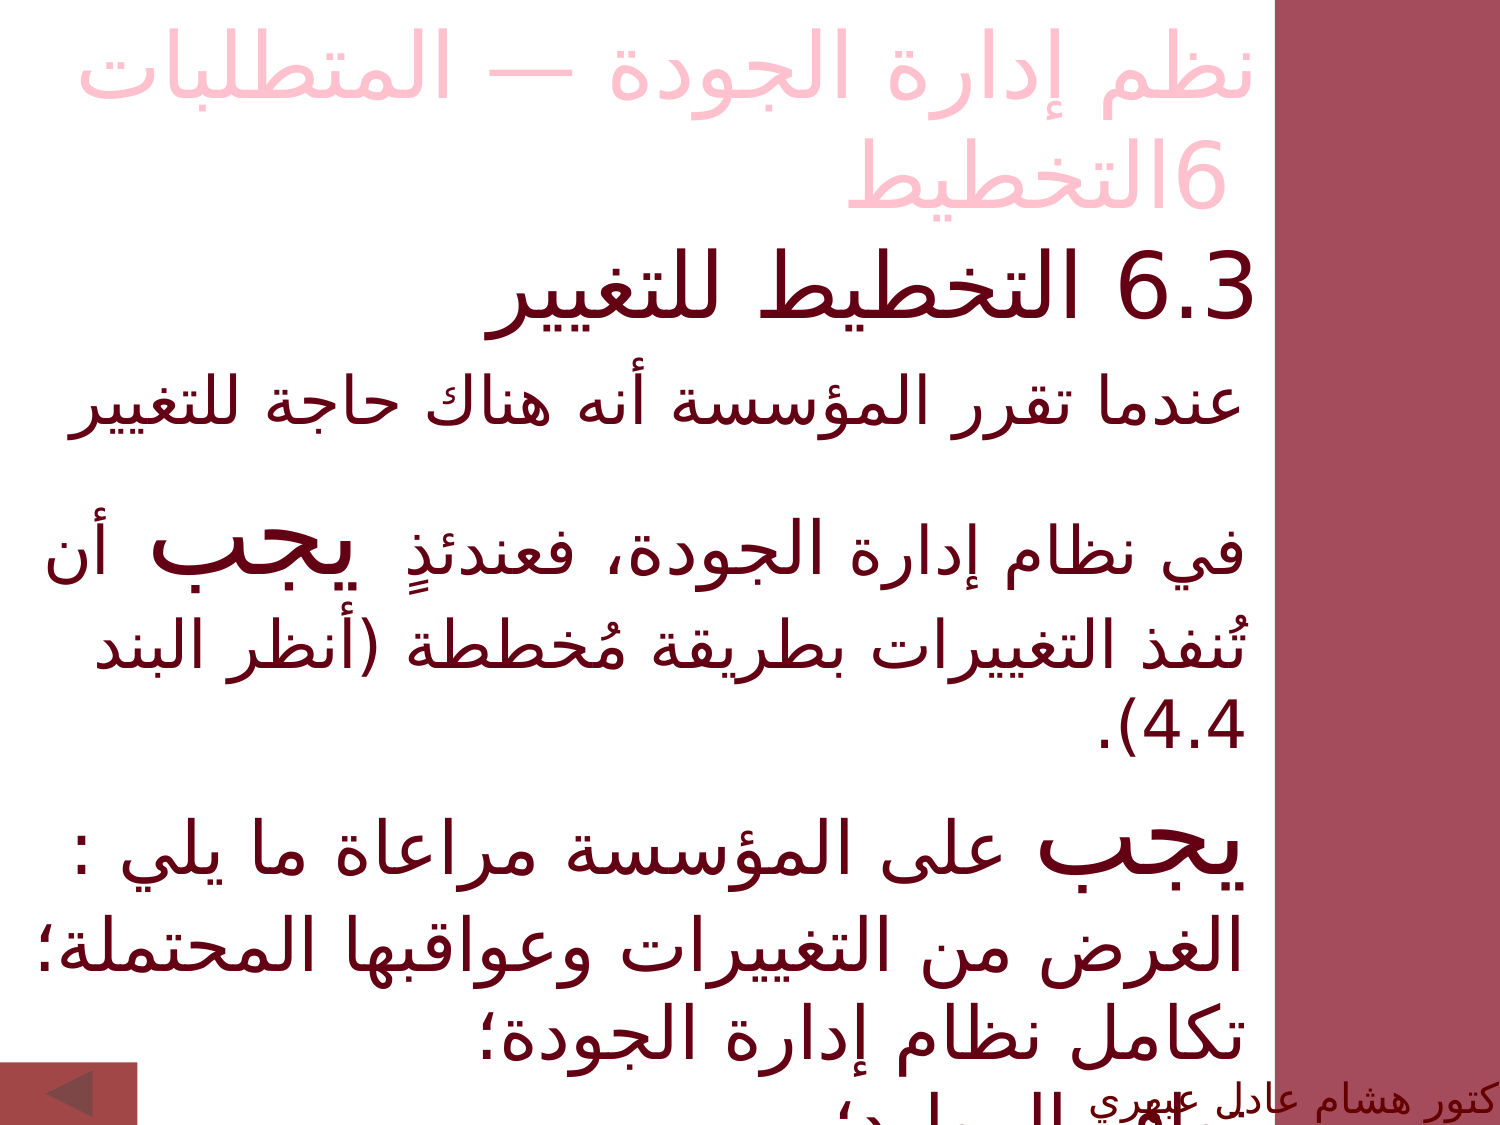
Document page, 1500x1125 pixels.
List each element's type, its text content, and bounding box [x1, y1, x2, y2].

text_box عندما تقرر المؤسسة أنه هناك حاجة للتغيير في نظام إدارة الجودة، فعندئذٍ يجب أن تُنفذ التغييرات بطريقة مُخططة (أنظر البند 4.4). يجب على المؤسسة مراعاة ما يلي : الغرض من التغييرات وعواقبها المحتملة؛ تكامل نظام إدارة الجودة؛ توافر الموارد؛ تحديد أو إعادة تحديد المسؤوليات والصلاحيات؛ [12, 350, 1263, 1125]
text_box [0, 1060, 140, 1125]
text_box [1273, 0, 1500, 1064]
text_box الدكتور هشام عادل عبهري [1073, 1064, 1500, 1125]
text_box نظم إدارة الجودة — المتطلبات 6التخطيط 6.3 التخطيط للتغيير [0, 0, 1275, 345]
